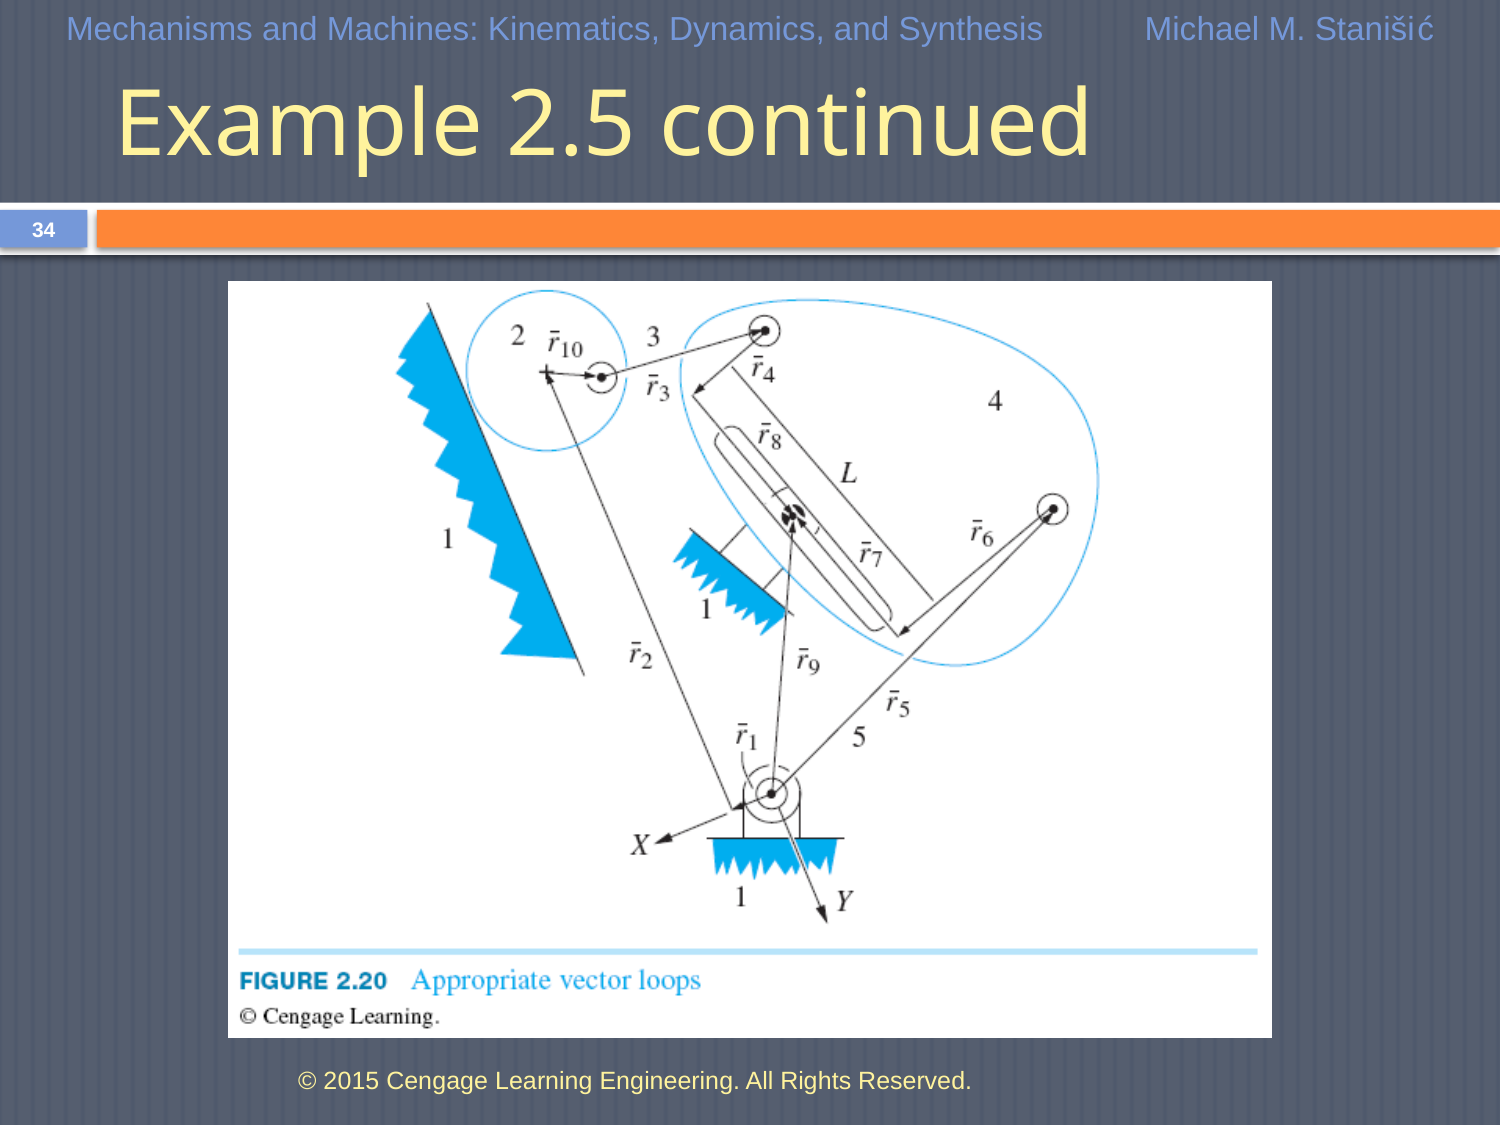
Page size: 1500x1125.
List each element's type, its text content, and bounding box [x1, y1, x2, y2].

text_box Mechanisms and Machines: Kinematics, Dynamics, and Synthesis Michael M. Stanišić [0, 0, 1500, 55]
title Example 2.5 continued [99, 55, 1438, 201]
picture [228, 280, 1272, 1038]
footer © 2015 Cengage Learning Engineering. All Rights Reserved. [106, 1050, 996, 1110]
slide_number 34 [0, 208, 88, 249]
